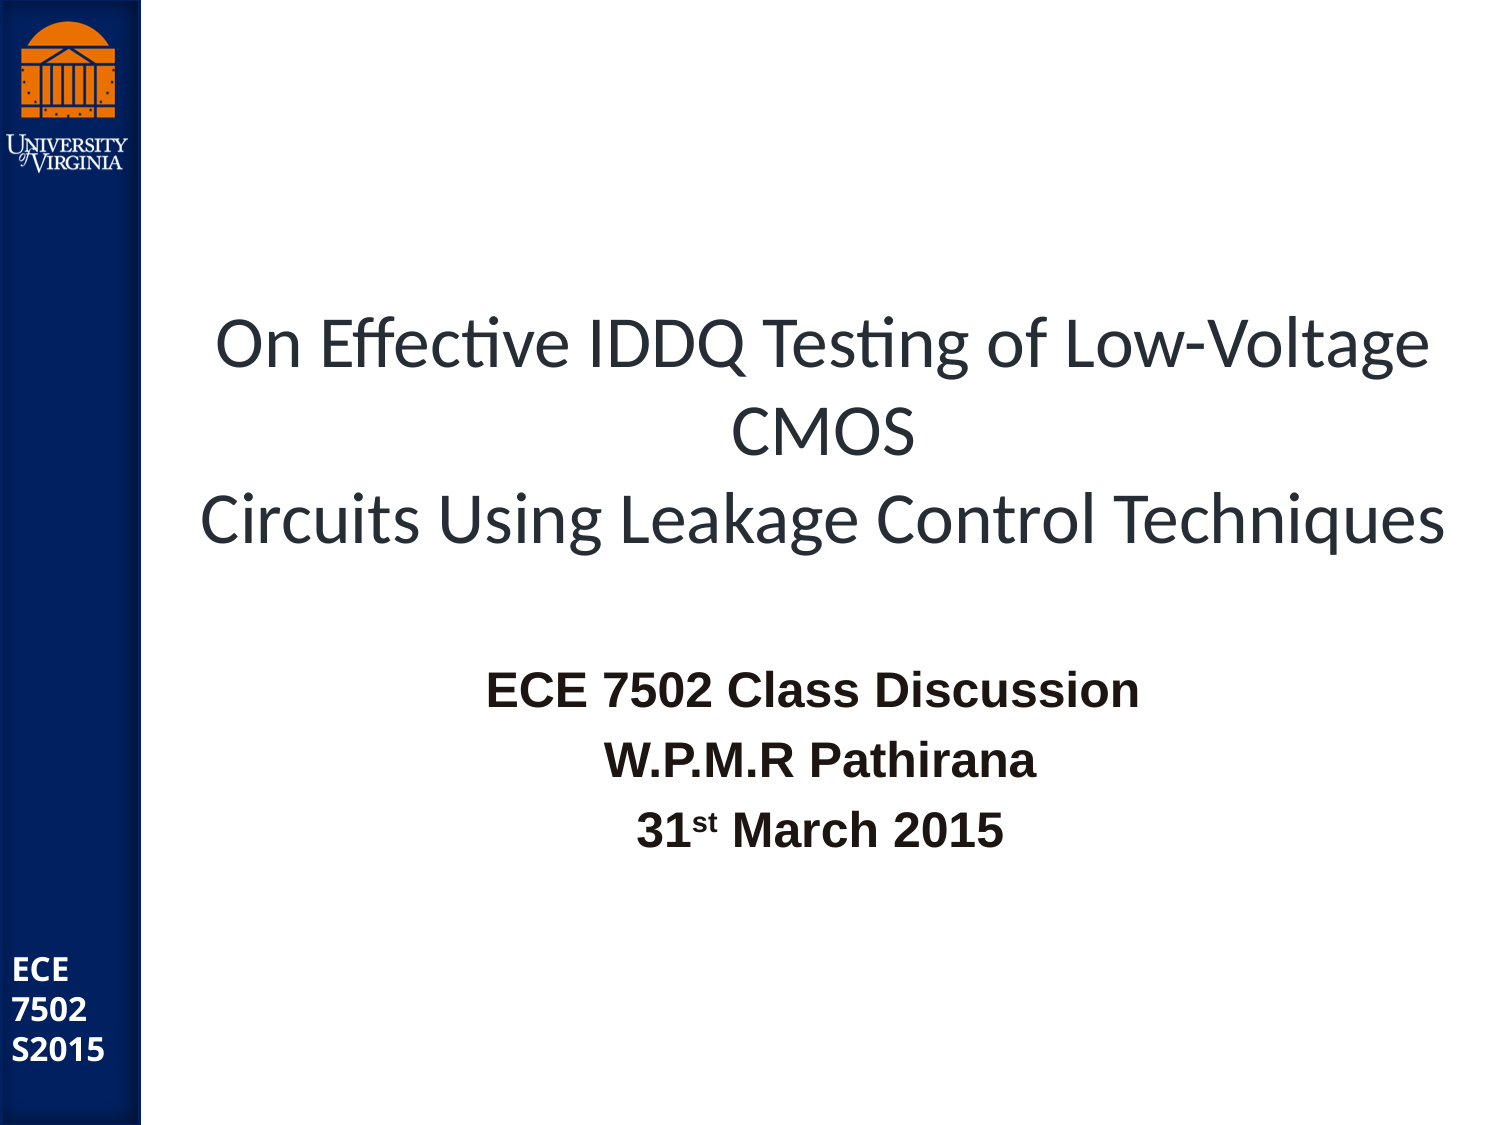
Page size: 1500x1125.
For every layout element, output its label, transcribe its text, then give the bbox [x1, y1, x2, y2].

picture [0, 0, 141, 1125]
title On Effective IDDQ Testing of Low-Voltage CMOS Circuits Using Leakage Control Techniques [147, 284, 1500, 566]
subtitle ECE 7502 Class Discussion W.P.M.R Pathirana 31st March 2015 [140, 650, 1500, 1050]
